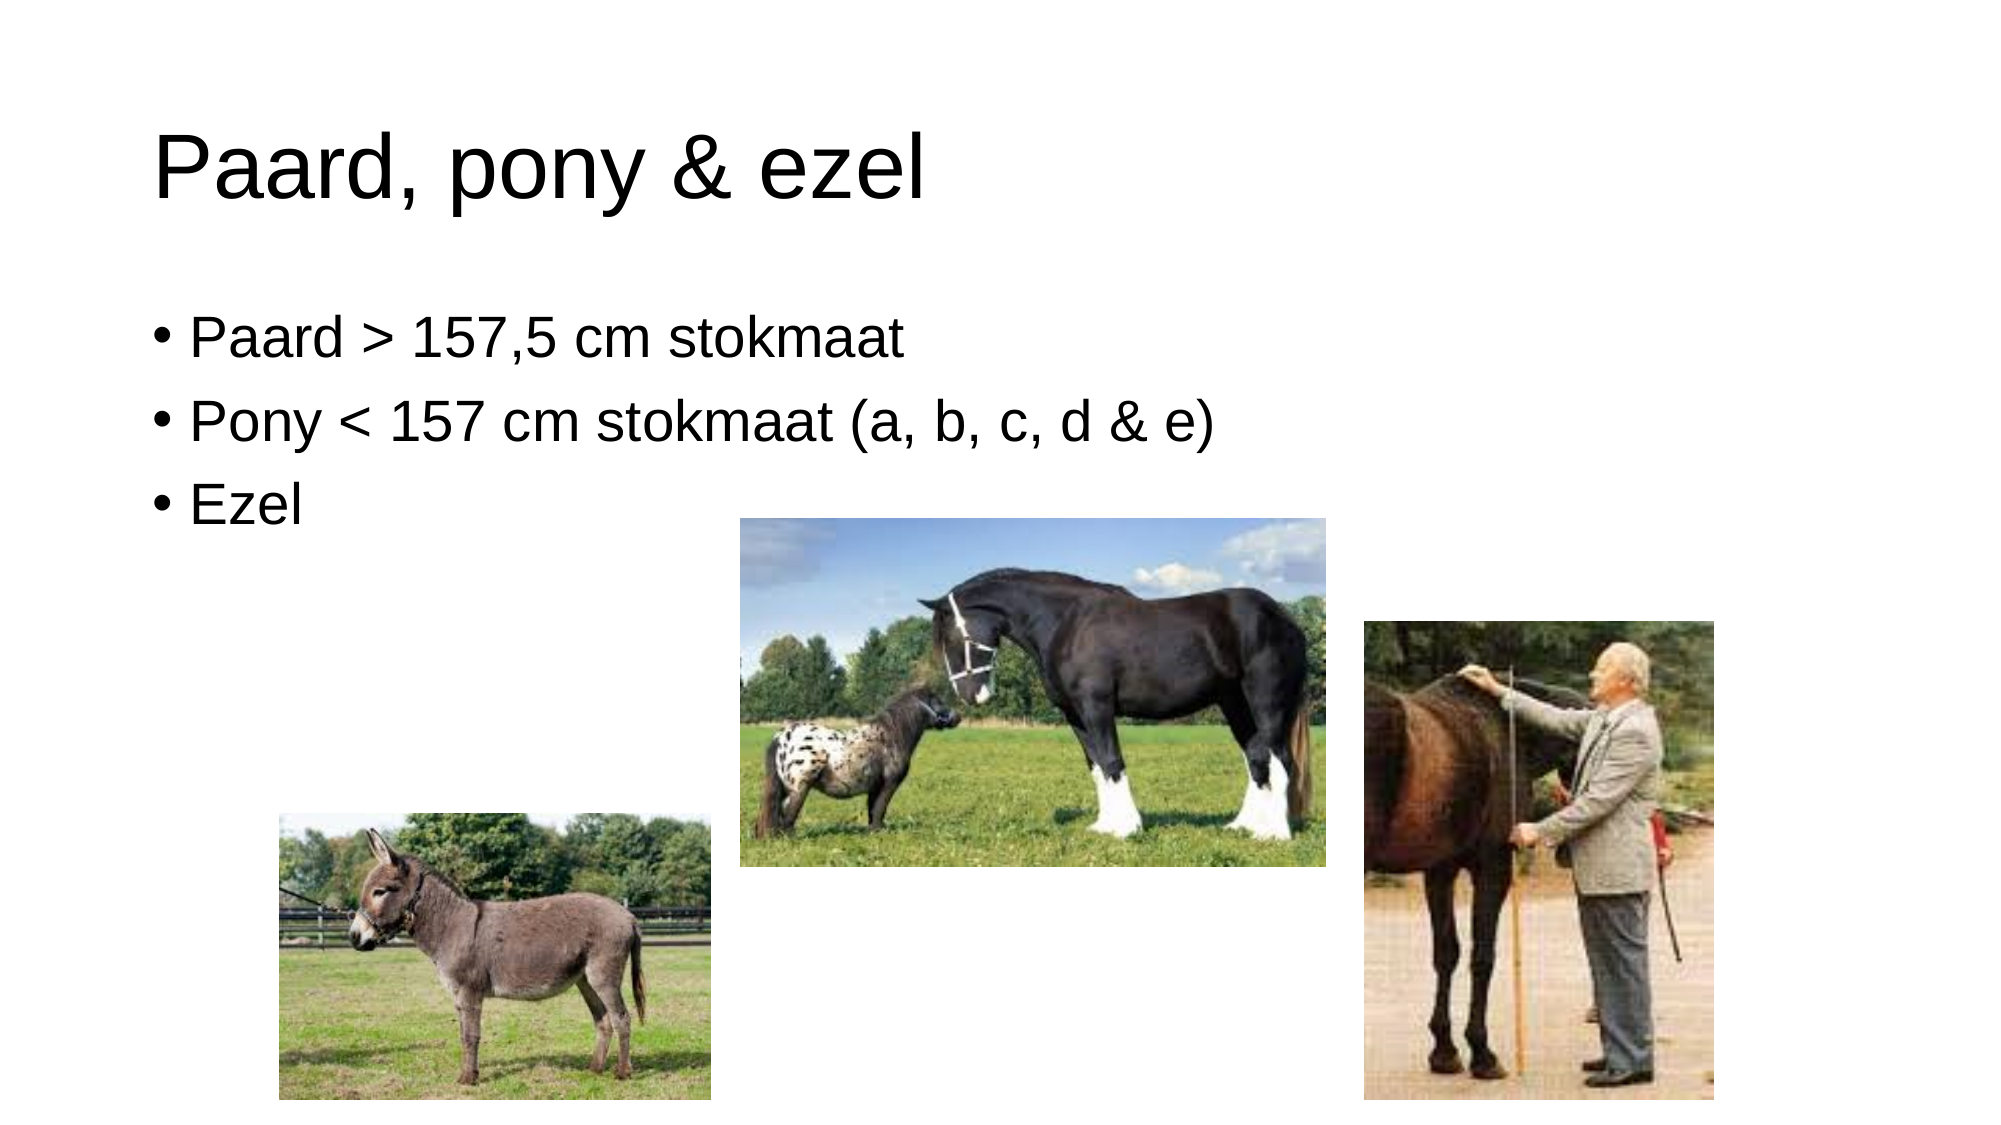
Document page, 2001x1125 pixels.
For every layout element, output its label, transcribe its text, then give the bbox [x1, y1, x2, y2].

list Paard > 157,5 cm stokmaat Pony < 157 cm stokmaat (a, b, c, d & e) Ezel [137, 299, 1863, 1014]
picture [740, 518, 1326, 867]
picture [279, 813, 711, 1100]
title Paard, pony & ezel [137, 59, 1863, 278]
picture [1364, 621, 1714, 1100]
